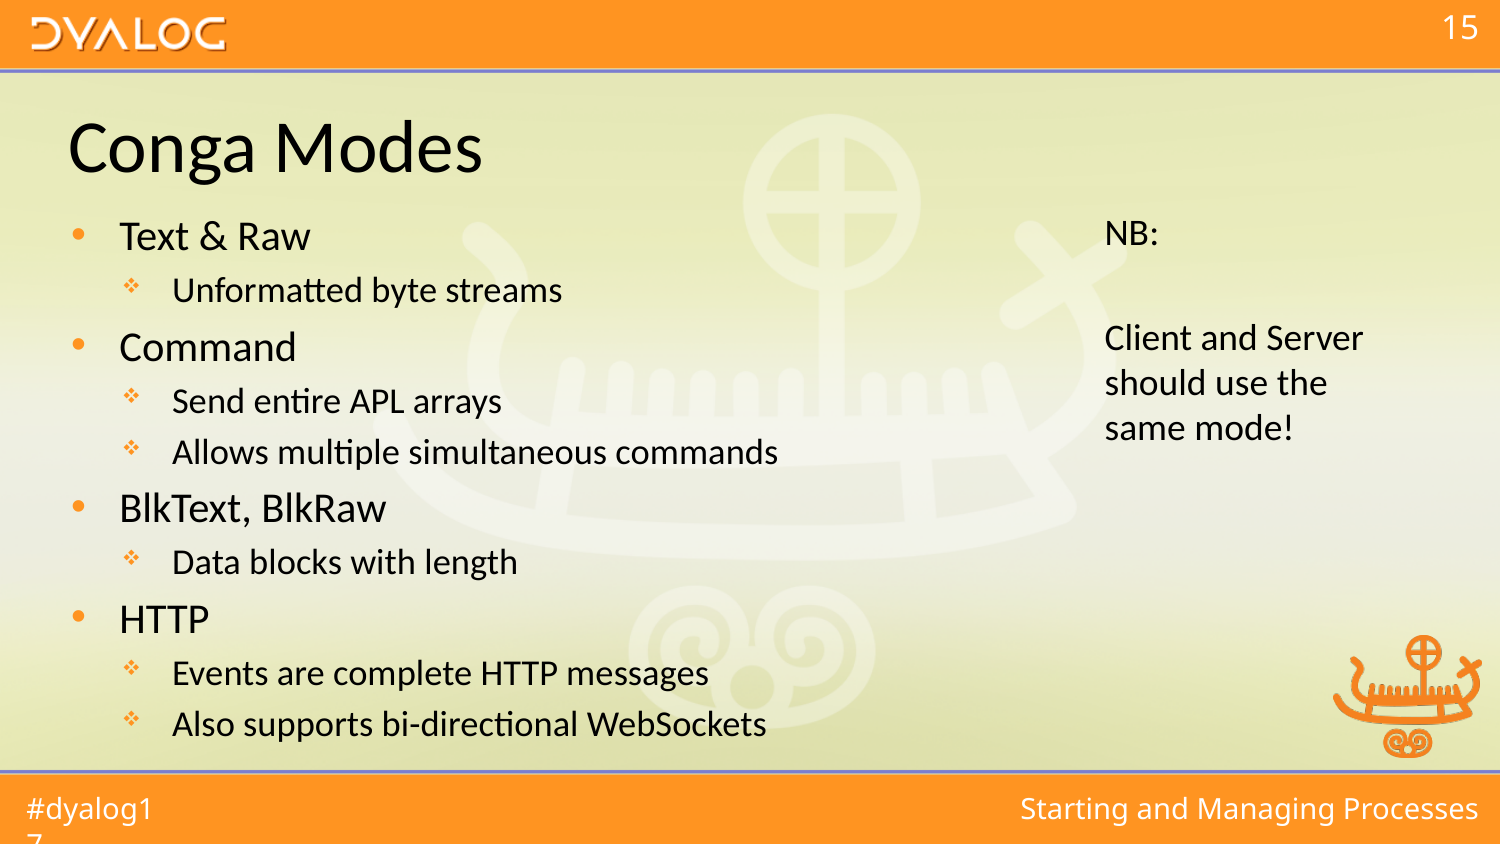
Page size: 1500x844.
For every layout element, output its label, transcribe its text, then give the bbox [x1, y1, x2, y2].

list Text & Raw Unformatted byte streams Command Send entire APL arrays Allows multiple simultaneous commands BlkText, BlkRaw Data blocks with length HTTP Events are complete HTTP messages Also supports bi-directional WebSockets [56, 200, 1179, 758]
picture [0, 0, 1500, 844]
list NB: Client and Server should use the same mode! [1089, 200, 1431, 659]
title Conga Modes [53, 94, 1425, 192]
